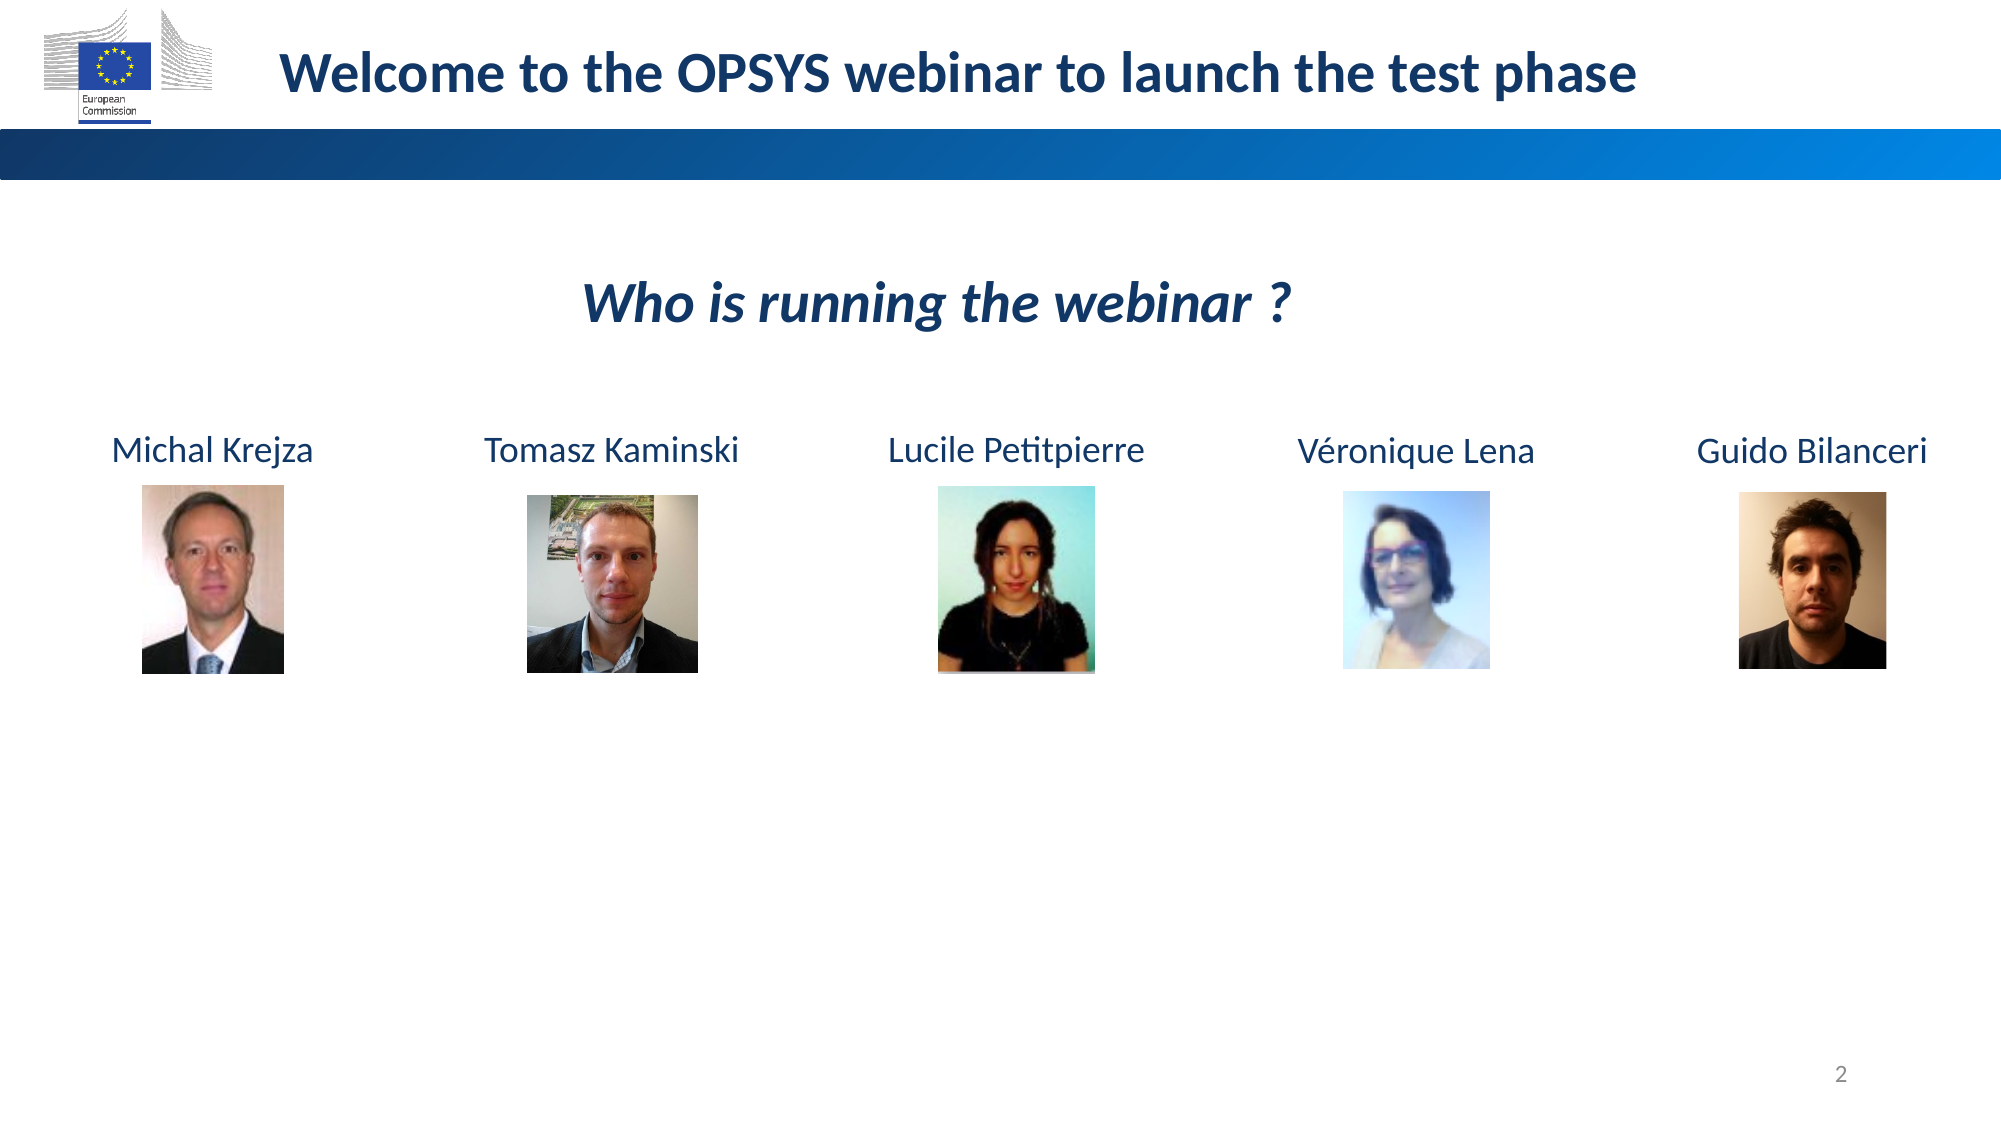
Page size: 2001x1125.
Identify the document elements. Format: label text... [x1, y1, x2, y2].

picture [938, 486, 1095, 674]
picture [44, 8, 212, 124]
text_box Lucile Petitpierre [863, 417, 1170, 478]
text_box Guido Bilanceri [1659, 418, 1966, 479]
picture [1724, 492, 1901, 669]
text_box Who is running the webinar ? [566, 256, 1322, 342]
slide_number 2 [1412, 1042, 1863, 1103]
text_box Tomasz Kaminski [453, 417, 771, 478]
picture [142, 485, 284, 674]
text_box Michal Krejza [92, 417, 334, 478]
text_box Welcome to the OPSYS webinar to launch the test phase [264, 27, 1690, 112]
picture [1343, 491, 1490, 669]
text_box Véronique Lena [1263, 418, 1570, 479]
picture [526, 495, 698, 673]
